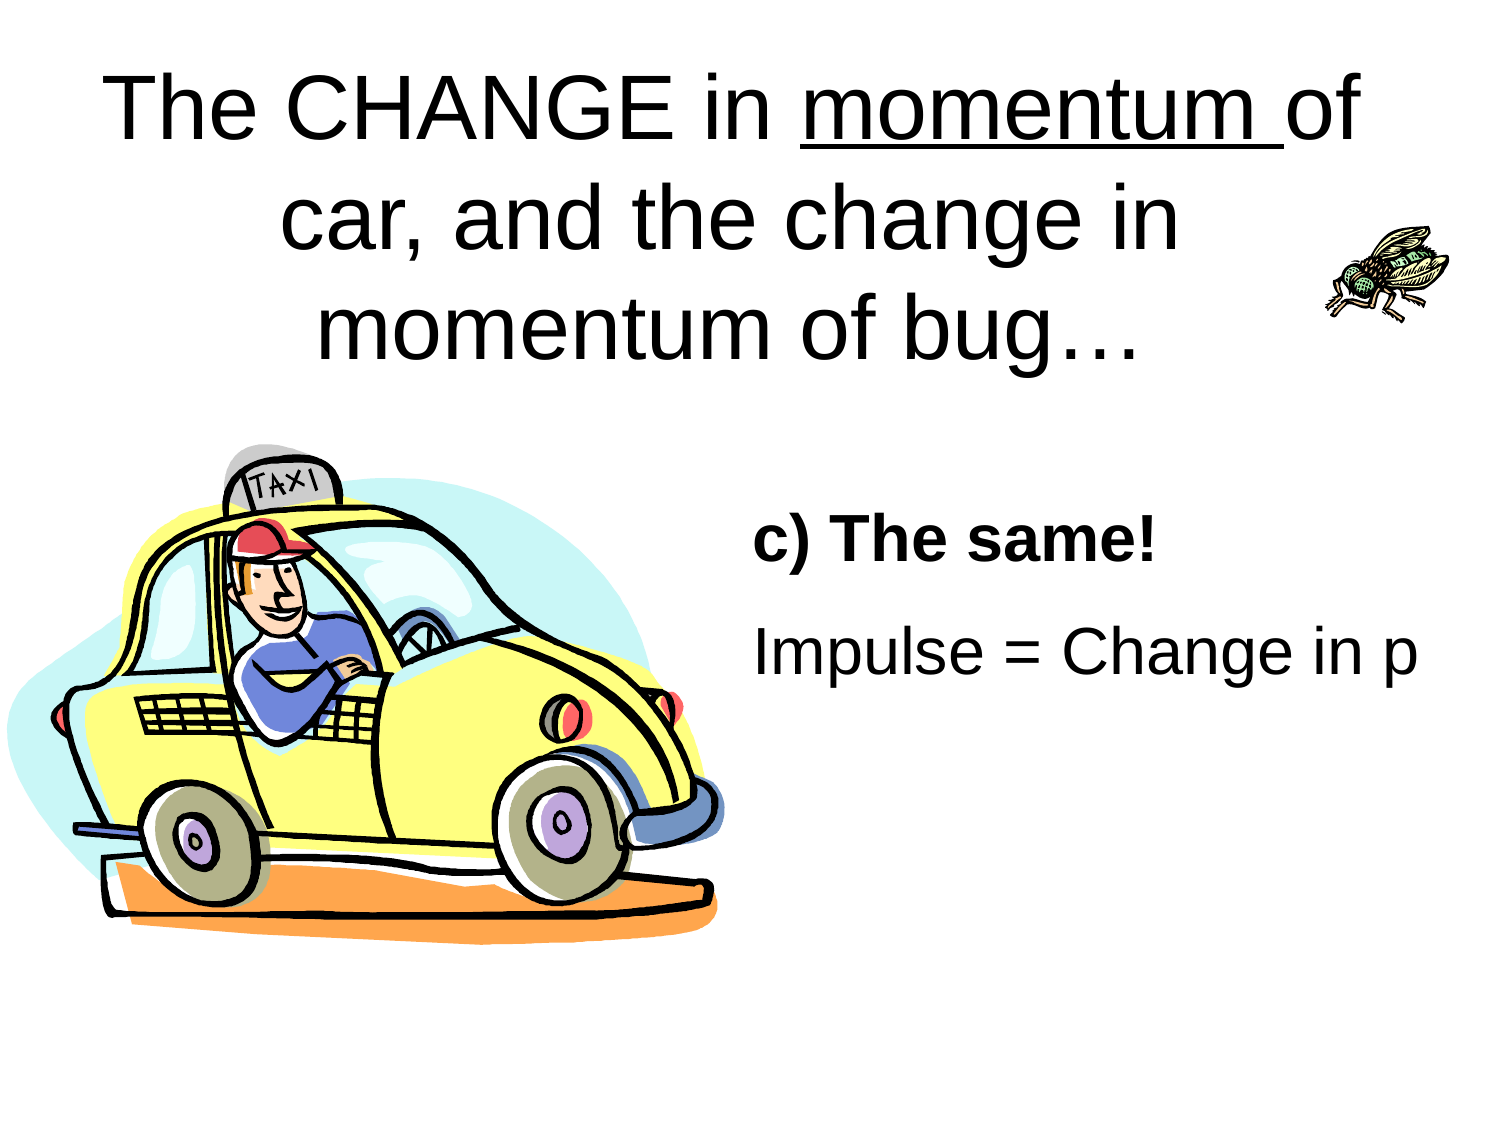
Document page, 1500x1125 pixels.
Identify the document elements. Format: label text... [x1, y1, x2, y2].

text_box The CHANGE in momentum of car, and the change in momentum of bug… [49, 50, 1413, 375]
text_box c) The same! Impulse = Change in p [737, 487, 1463, 696]
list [1324, 224, 1451, 325]
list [0, 437, 732, 952]
